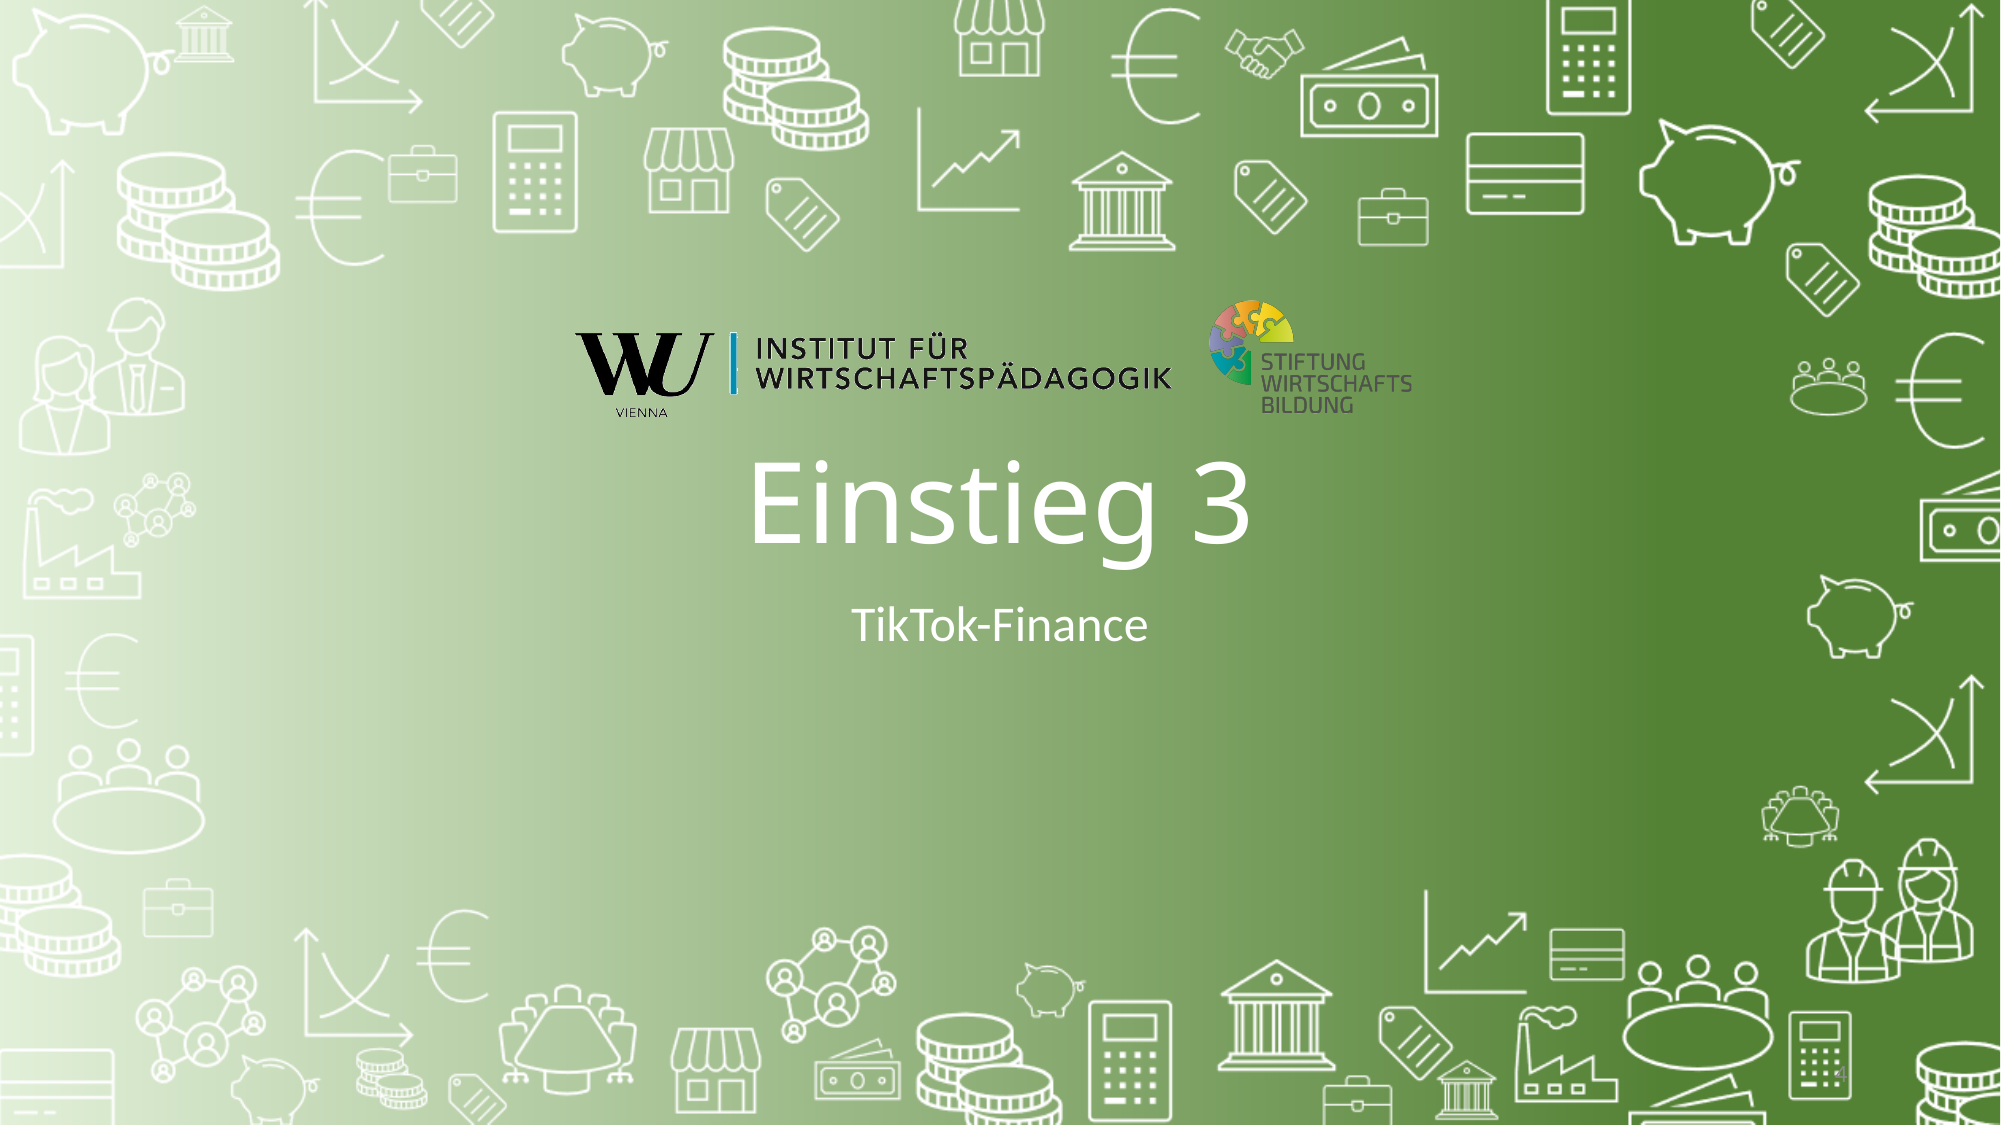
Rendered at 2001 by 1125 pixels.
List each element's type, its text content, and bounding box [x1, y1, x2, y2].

slide_number 4 [1412, 1042, 1863, 1103]
title Einstieg 3 [249, 396, 1750, 576]
subtitle TikTok-Finance [249, 590, 1750, 863]
picture [0, 0, 2001, 1125]
